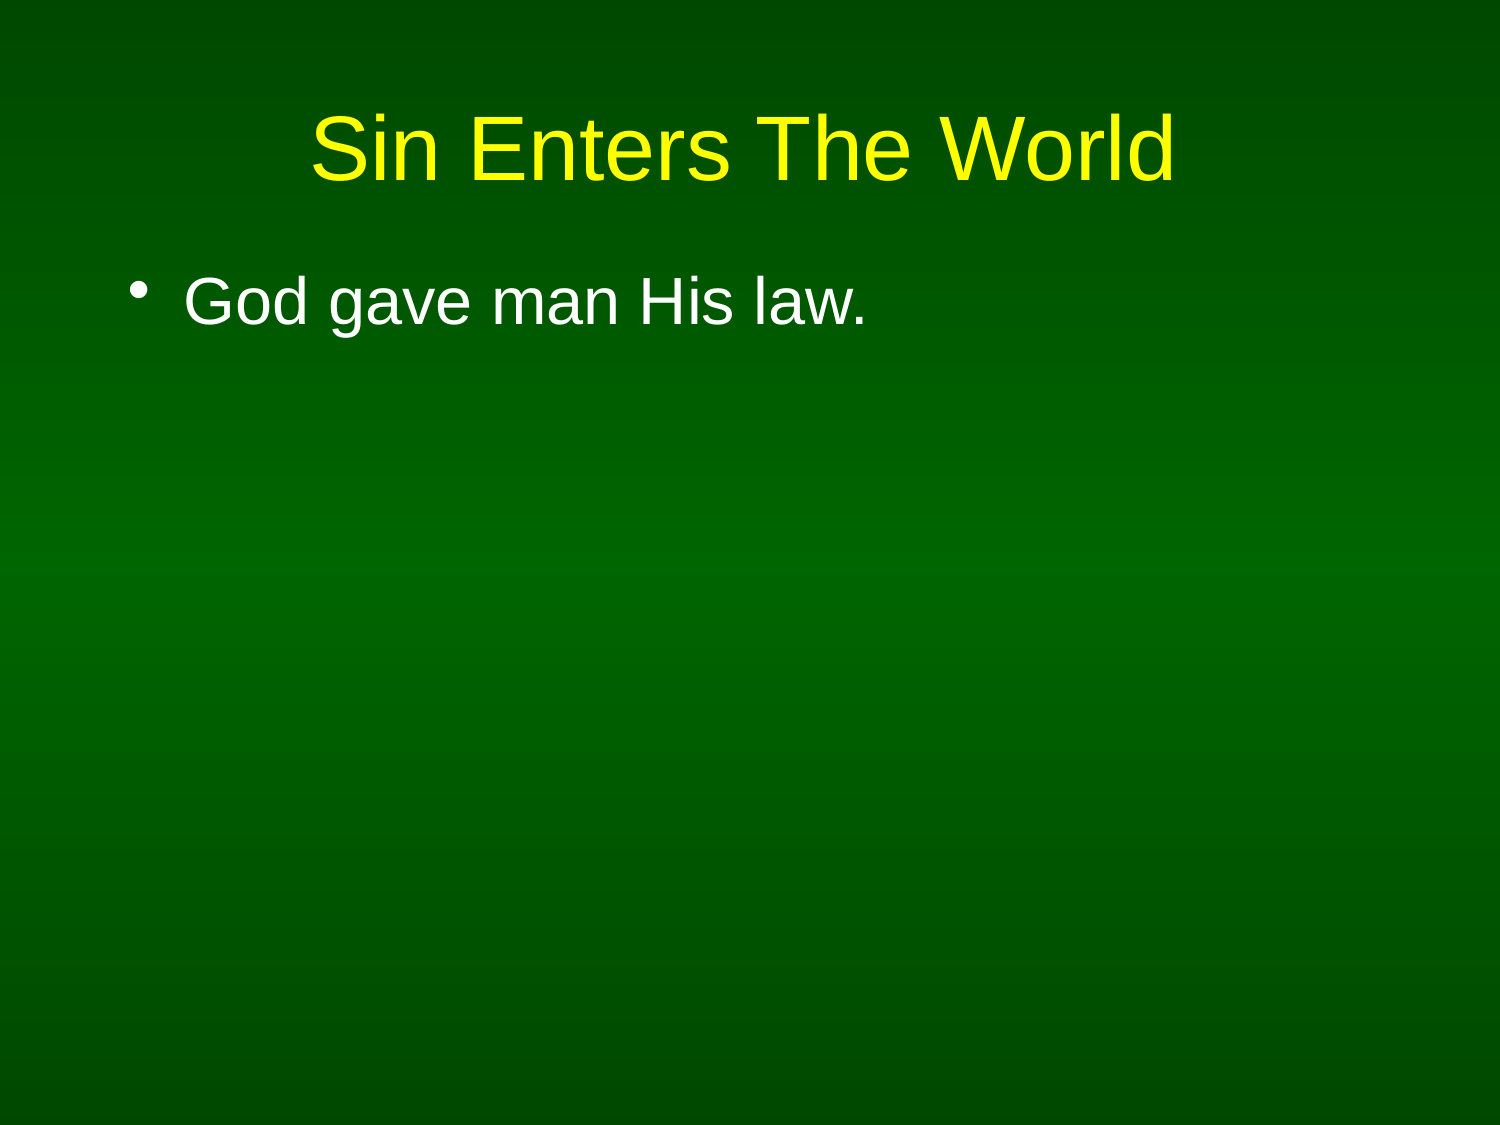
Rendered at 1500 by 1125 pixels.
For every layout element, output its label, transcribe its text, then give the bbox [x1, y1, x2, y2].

list God gave man His law. [112, 249, 1388, 350]
title Sin Enters The World [50, 50, 1438, 238]
